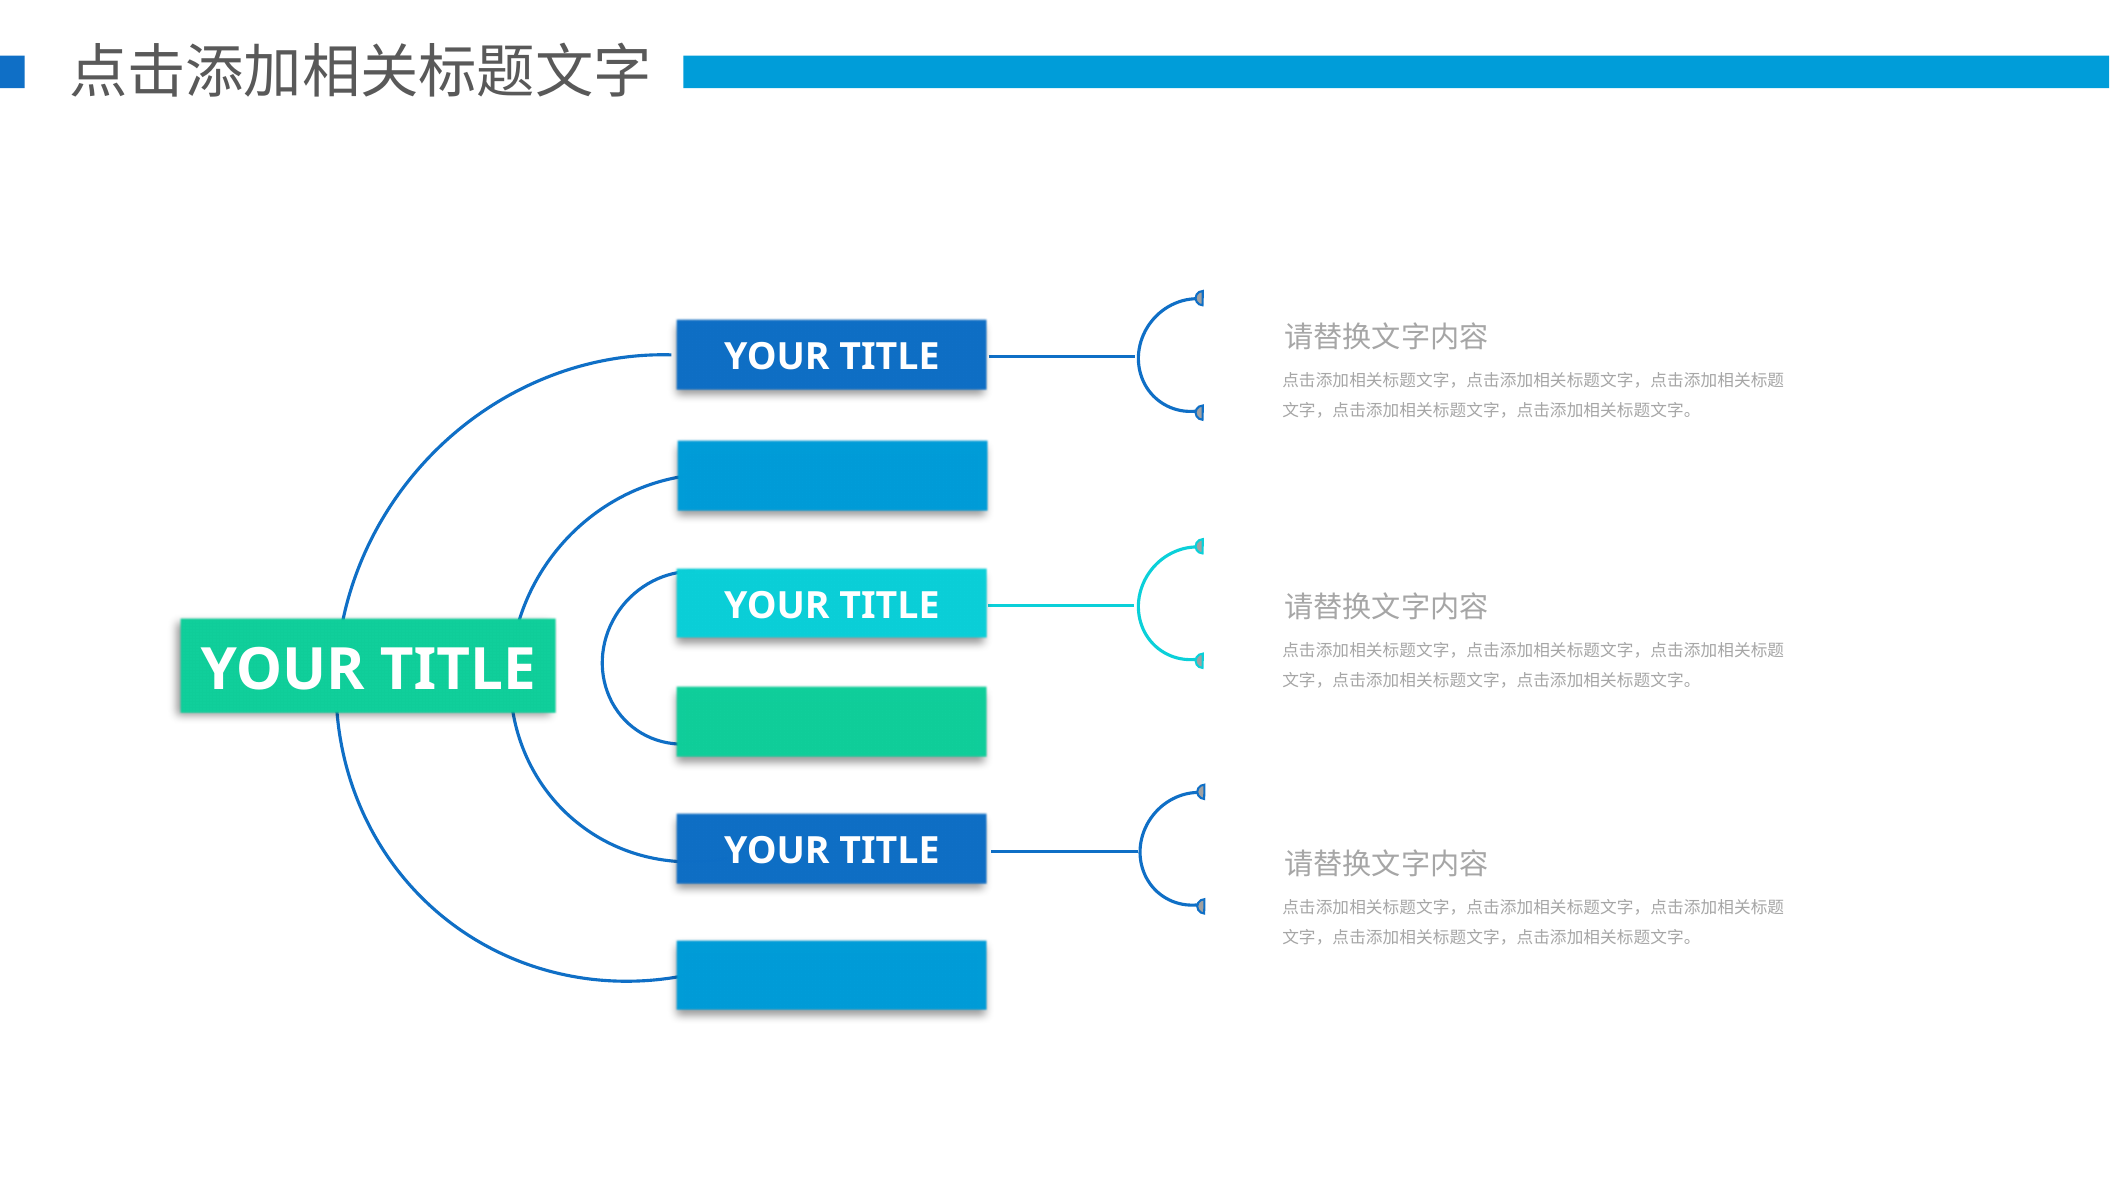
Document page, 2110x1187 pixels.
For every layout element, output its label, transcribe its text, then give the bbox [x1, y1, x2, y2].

text_box 点击添加相关标题文字 [54, 26, 667, 112]
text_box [989, 539, 1249, 668]
text_box 点击添加相关标题文字，点击添加相关标题文字，点击添加相关标题文字，点击添加相关标题文字，点击添加相关标题文字。 [1268, 880, 1811, 955]
text_box 请替换文字内容 [1268, 830, 1667, 889]
text_box [337, 722, 675, 982]
text_box [343, 354, 670, 616]
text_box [675, 318, 989, 1011]
text_box 请替换文字内容 [1268, 572, 1667, 631]
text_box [988, 290, 1249, 420]
text_box 点击添加相关标题文字，点击添加相关标题文字，点击添加相关标题文字，点击添加相关标题文字，点击添加相关标题文字。 [1268, 352, 1811, 427]
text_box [991, 784, 1250, 914]
text_box YOUR TITLE [181, 619, 555, 713]
text_box [514, 478, 675, 862]
text_box 请替换文字内容 [1268, 303, 1667, 362]
text_box 点击添加相关标题文字，点击添加相关标题文字，点击添加相关标题文字，点击添加相关标题文字，点击添加相关标题文字。 [1268, 622, 1811, 697]
text_box [601, 573, 675, 744]
